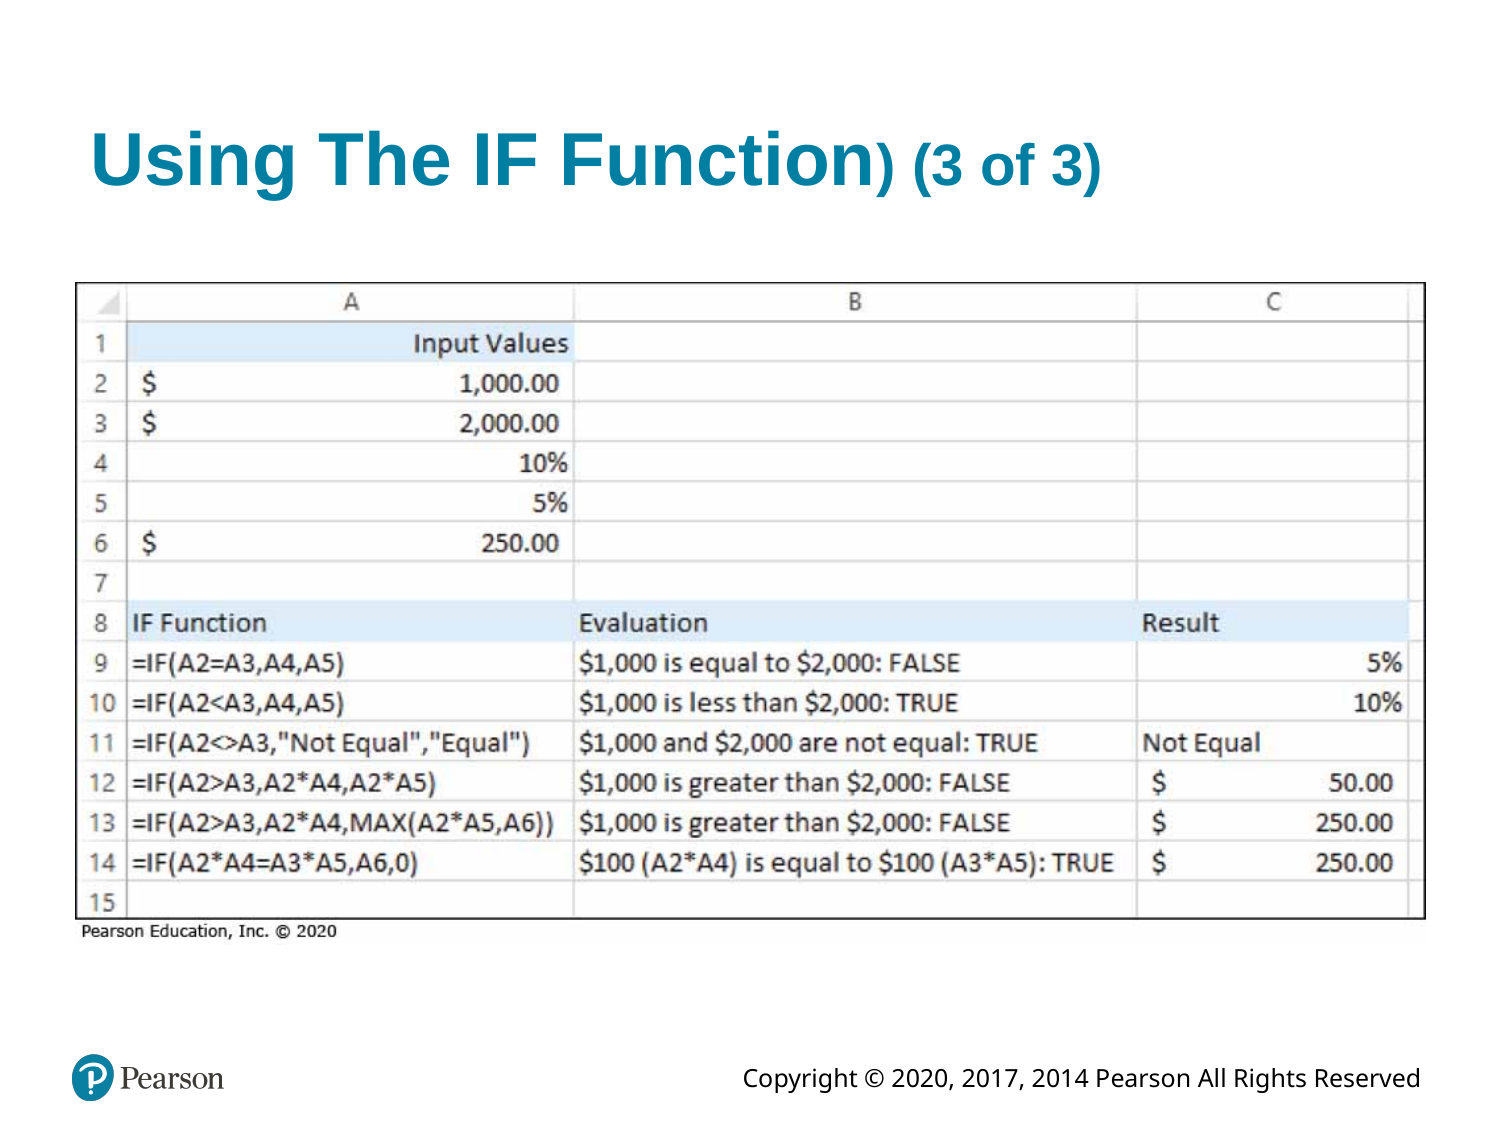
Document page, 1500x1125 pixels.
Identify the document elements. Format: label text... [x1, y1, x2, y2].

picture [98, 1054, 224, 1101]
title Using The IF Function) (3 of 3) [75, 35, 1425, 216]
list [74, 282, 1426, 945]
picture [72, 1054, 88, 1070]
picture [80, 1063, 106, 1088]
picture [72, 1087, 83, 1101]
